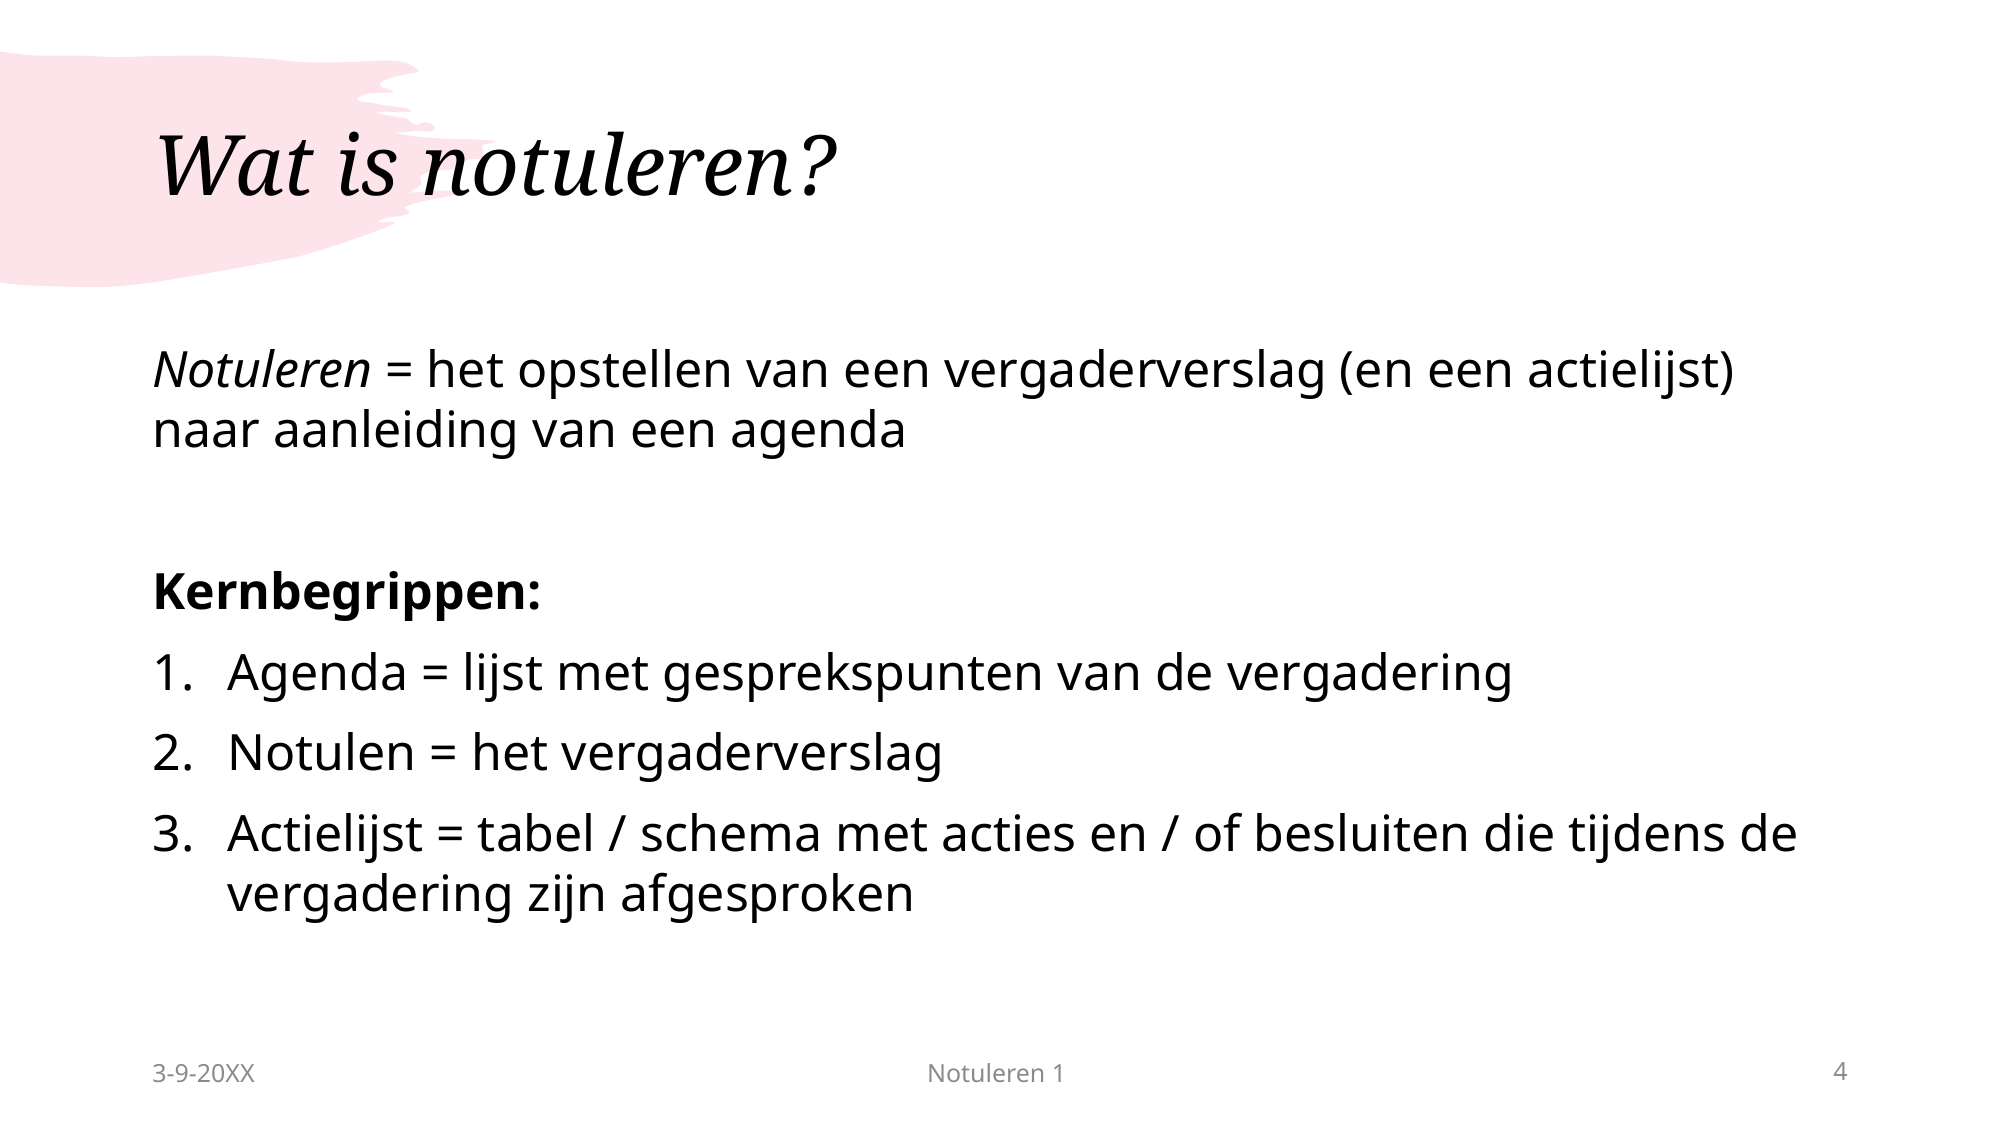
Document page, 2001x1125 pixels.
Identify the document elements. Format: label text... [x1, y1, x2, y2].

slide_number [137, 1042, 588, 1103]
title Wat is notuleren? [137, 59, 1863, 278]
footer Notuleren 1 [662, 1042, 1338, 1103]
slide_number 4 [1412, 1042, 1863, 1103]
list Notuleren = het opstellen van een vergaderverslag (en een actielijst) naar aanleiding van een agenda Kernbegrippen: Agenda = lijst met gesprekspunten van de vergadering Notulen = het vergaderverslag Actielijst = tabel / schema met acties en / of besluiten die tijdens de vergadering zijn afgesproken [137, 329, 1863, 1013]
